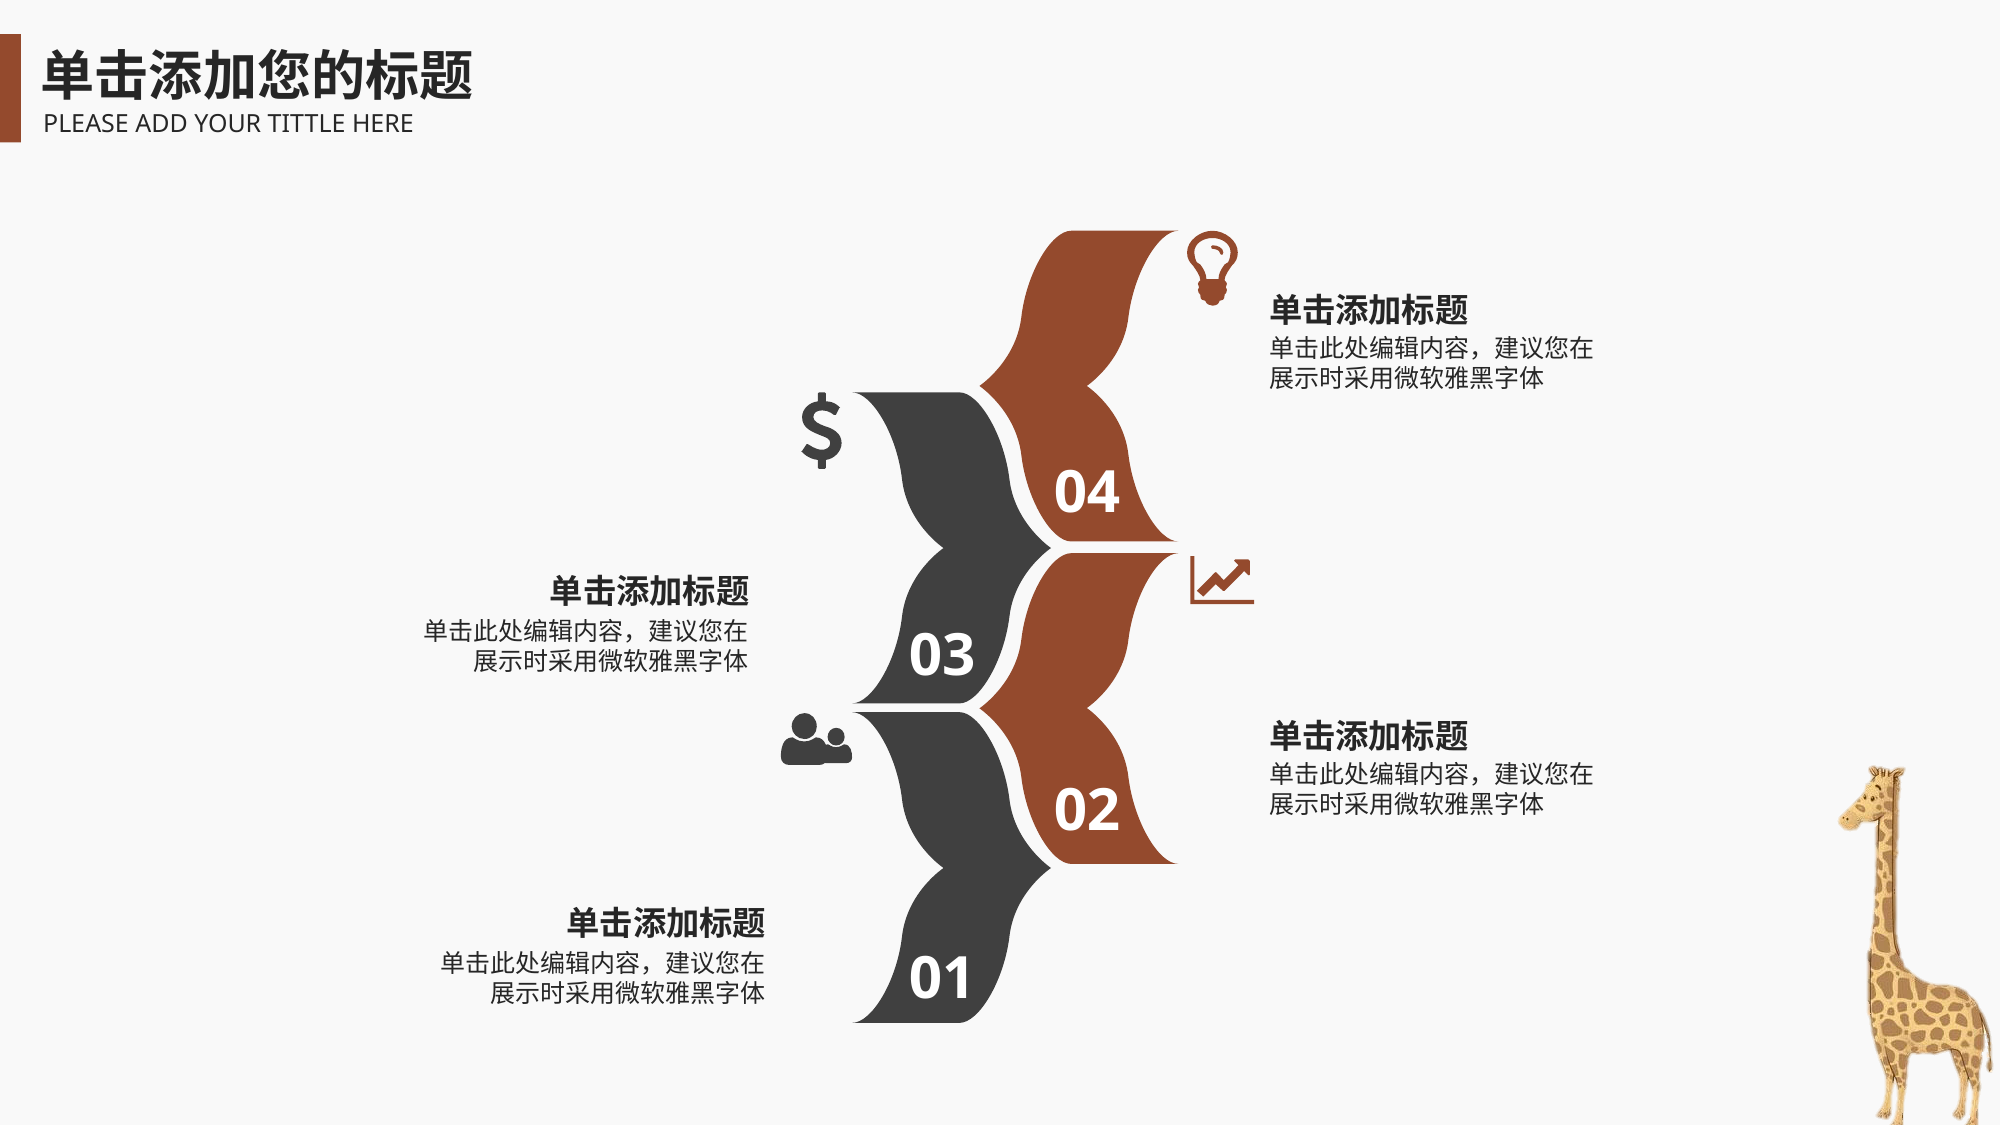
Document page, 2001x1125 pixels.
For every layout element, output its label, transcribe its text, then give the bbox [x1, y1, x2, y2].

text_box [1187, 230, 1238, 306]
text_box 01 [894, 932, 991, 1017]
text_box 单击添加标题 [464, 562, 765, 618]
text_box 03 [894, 609, 991, 695]
text_box 单击此处编辑内容，建议您在展示时采用微软雅黑字体 [416, 940, 781, 1015]
text_box [852, 392, 1052, 675]
text_box [825, 727, 853, 764]
text_box 单击此处编辑内容，建议您在展示时采用微软雅黑字体 [399, 608, 764, 684]
text_box 单击添加标题 [1254, 712, 1553, 759]
text_box [780, 713, 828, 765]
text_box 单击添加标题 [1254, 286, 1553, 333]
text_box 04 [1039, 446, 1136, 532]
text_box [1190, 556, 1255, 605]
text_box 单击添加标题 [481, 894, 781, 949]
text_box [1049, 810, 1179, 864]
text_box [801, 392, 842, 469]
text_box [979, 553, 1179, 834]
text_box [852, 651, 976, 704]
text_box 单击此处编辑内容，建议您在展示时采用微软雅黑字体 [1269, 318, 1617, 407]
text_box 02 [1039, 765, 1136, 850]
text_box 单击此处编辑内容，建议您在展示时采用微软雅黑字体 [1269, 744, 1617, 833]
picture [1813, 735, 2001, 1125]
text_box [852, 971, 973, 1023]
text_box [979, 230, 1179, 512]
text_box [25, 34, 516, 146]
text_box [852, 712, 1052, 995]
text_box [1053, 487, 1179, 542]
